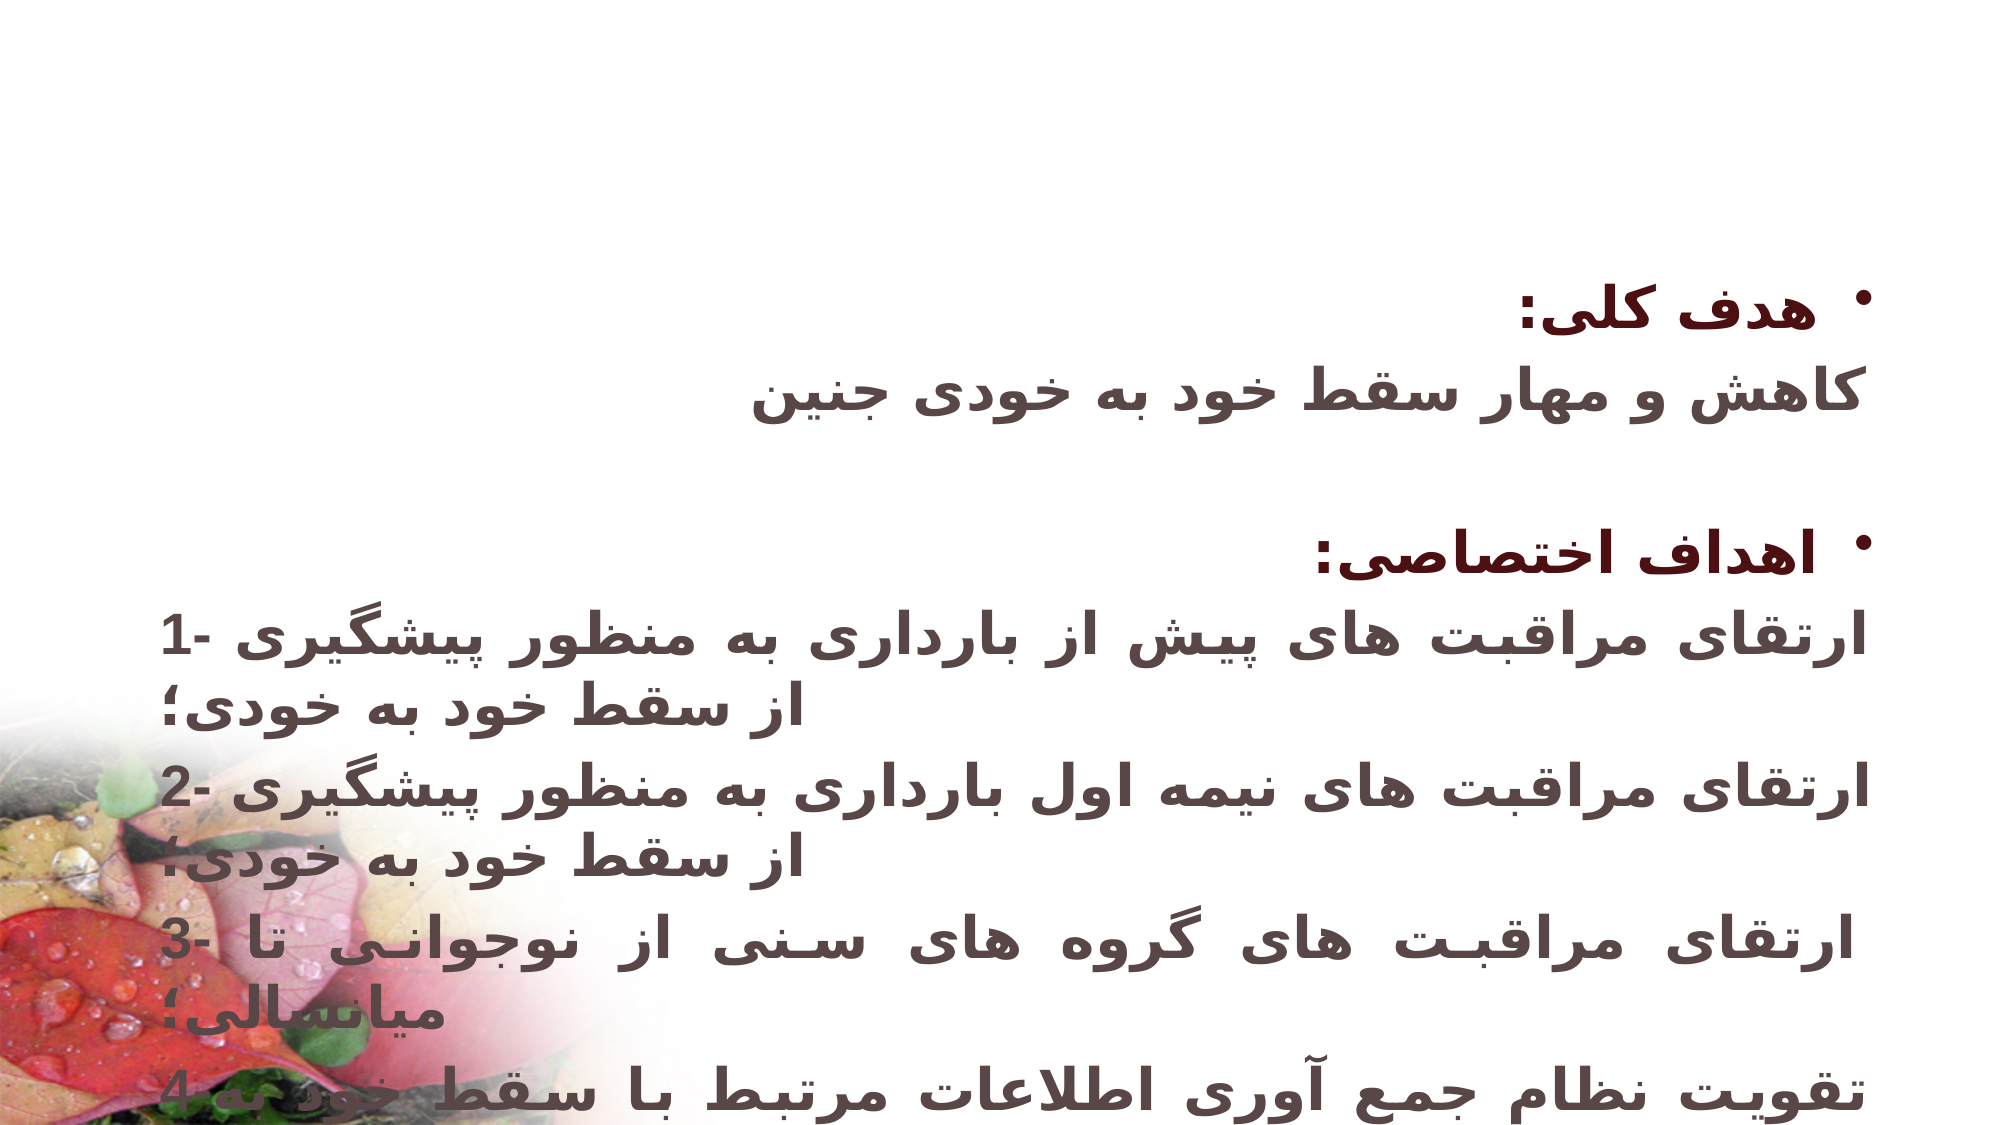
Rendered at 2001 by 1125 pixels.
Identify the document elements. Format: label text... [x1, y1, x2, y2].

list هدف کلی: کاهش و مهار سقط خود به خودی جنین اهداف اختصاصی: 1- ارتقای مراقبت های پیش از بارداری به منظور پیشگیری از سقط خود به خودی؛ 2- ارتقای مراقبت های نیمه اول بارداری به منظور پیشگیری از سقط خود به خودی؛ 3- ارتقای مراقبت های گروه های سنی از نوجوانی تا میانسالی؛ 4-تقویت نظام جمع آوری اطلاعات مرتبط با سقط خود به خودی و متغیرهای آن؛ [99, 262, 1890, 1058]
picture [0, 107, 1813, 1125]
